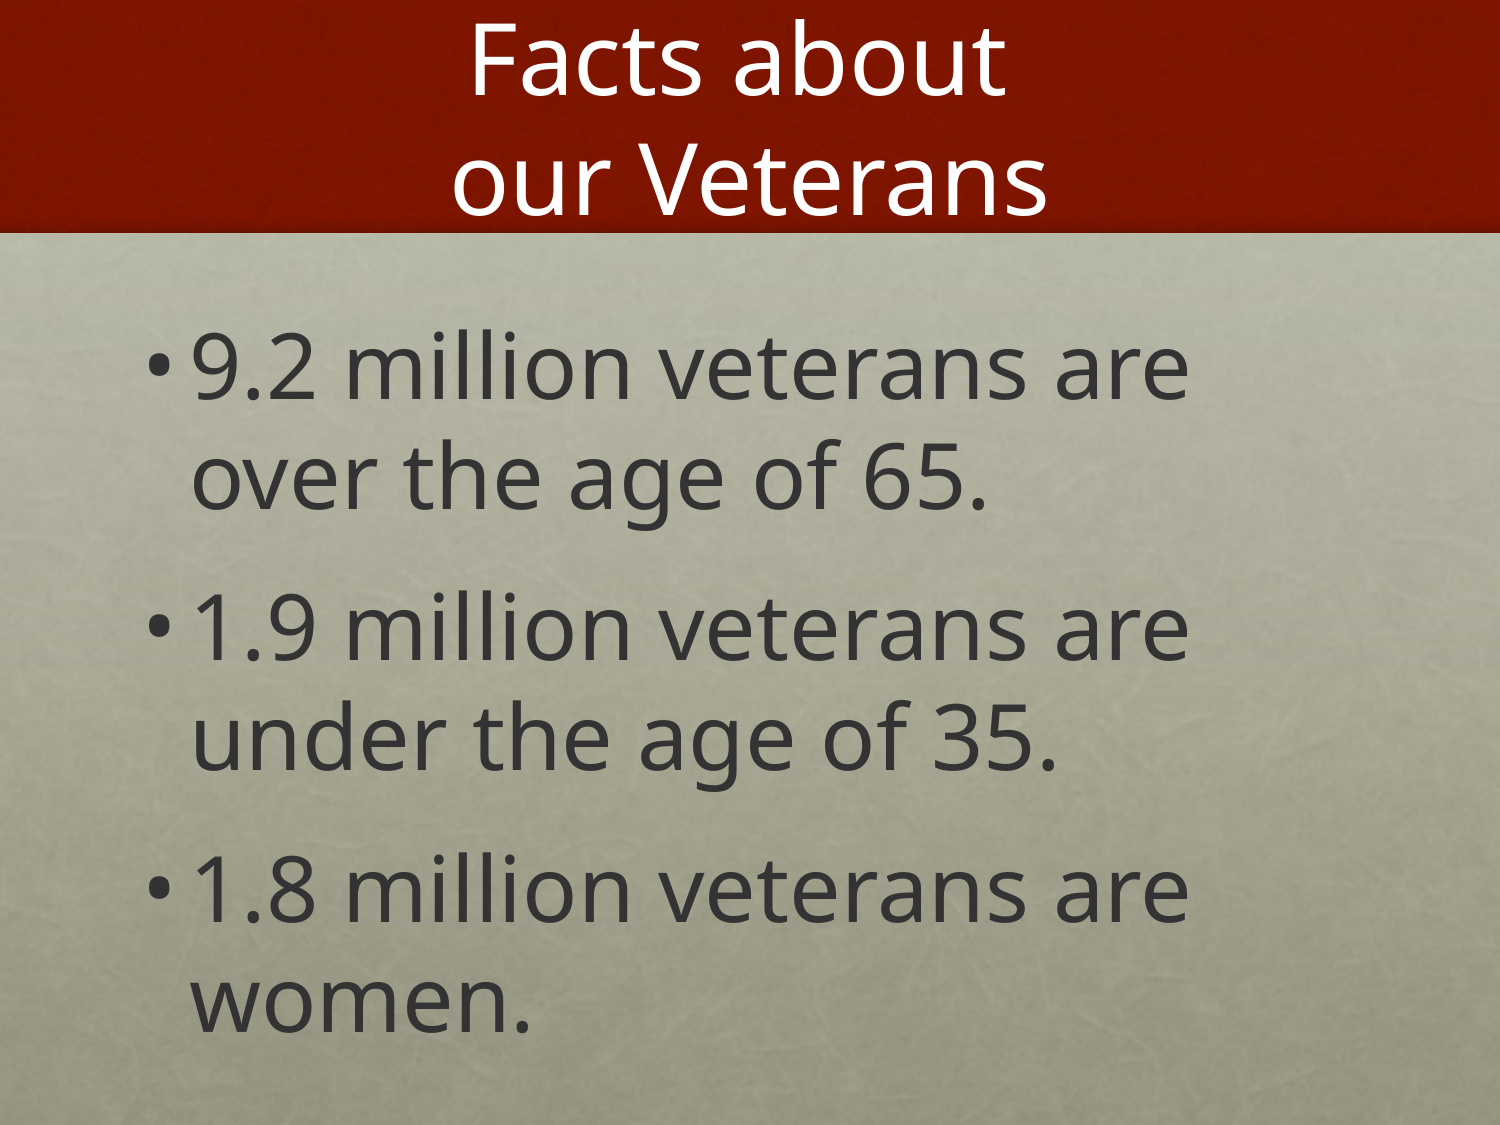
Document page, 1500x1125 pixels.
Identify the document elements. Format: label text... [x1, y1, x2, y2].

list 9.2 million veterans are over the age of 65. 1.9 million veterans are under the age of 35. 1.8 million veterans are women. [127, 299, 1372, 1005]
picture [0, 214, 1500, 1125]
title Facts about our Veterans [127, 10, 1372, 221]
